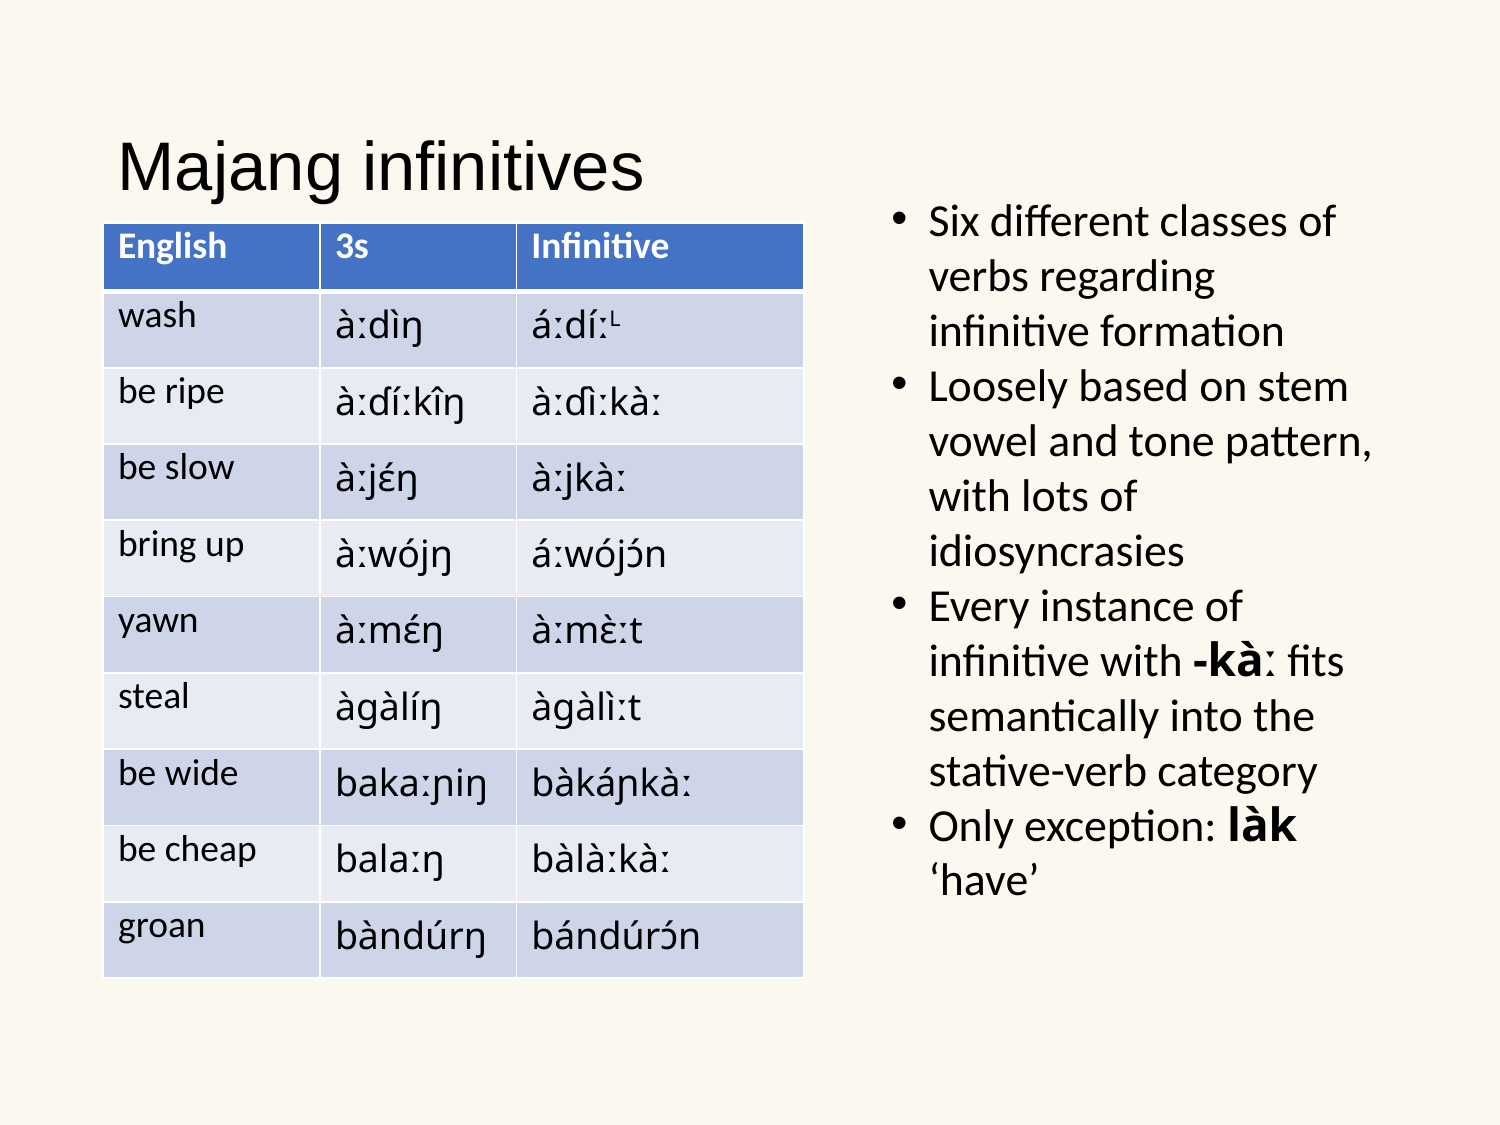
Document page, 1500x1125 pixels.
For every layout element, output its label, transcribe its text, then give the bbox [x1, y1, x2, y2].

table_cell balaːŋ [321, 826, 516, 901]
table_cell yawn [104, 597, 319, 672]
table_cell be cheap [104, 826, 319, 901]
table_cell àgàlíŋ [321, 674, 516, 748]
table_cell àgàlìːt [517, 674, 803, 748]
text_box Majang infinitives [103, 59, 1397, 278]
table_cell steal [104, 674, 319, 748]
table_cell àːmɛ́ŋ [321, 597, 516, 672]
table_cell àːɗìːkàː [517, 369, 803, 443]
table_cell bándúrɔ́n [517, 903, 803, 977]
table_cell bàndúrŋ [321, 903, 516, 977]
table_cell be ripe [104, 369, 319, 443]
table_cell wash [104, 294, 319, 367]
table_cell bring up [104, 521, 319, 596]
table_cell àːmɛ̀ːt [517, 597, 803, 672]
table_cell áːwójɔ́n [517, 521, 803, 596]
table_cell àːɗíːkîŋ [321, 369, 516, 443]
table_cell groan [104, 903, 319, 977]
table_cell be wide [104, 750, 319, 825]
table_cell àːwójŋ [321, 521, 516, 596]
table_cell bàkáɲkàː [517, 750, 803, 825]
table_header English [104, 224, 319, 289]
text_box Six different classes of verbs regarding infinitive formation Loosely based on stem vowel and tone pattern, with lots of idiosyncrasies Every instance of infinitive with -kàː fits semantically into the stative-verb category Only exception: làk ‘have’ [876, 182, 1397, 968]
table_cell bàlàːkàː [517, 826, 803, 901]
table_cell bakaːɲiŋ [321, 750, 516, 825]
table_cell àːdìŋ [321, 294, 516, 367]
table_cell be slow [104, 445, 319, 519]
table_cell áːdíːL [517, 294, 803, 367]
table_cell àːjɛ́ŋ [321, 445, 516, 519]
table_header Infinitive [517, 224, 803, 289]
table_cell àːjkàː [517, 445, 803, 519]
table_header 3s [321, 224, 516, 289]
